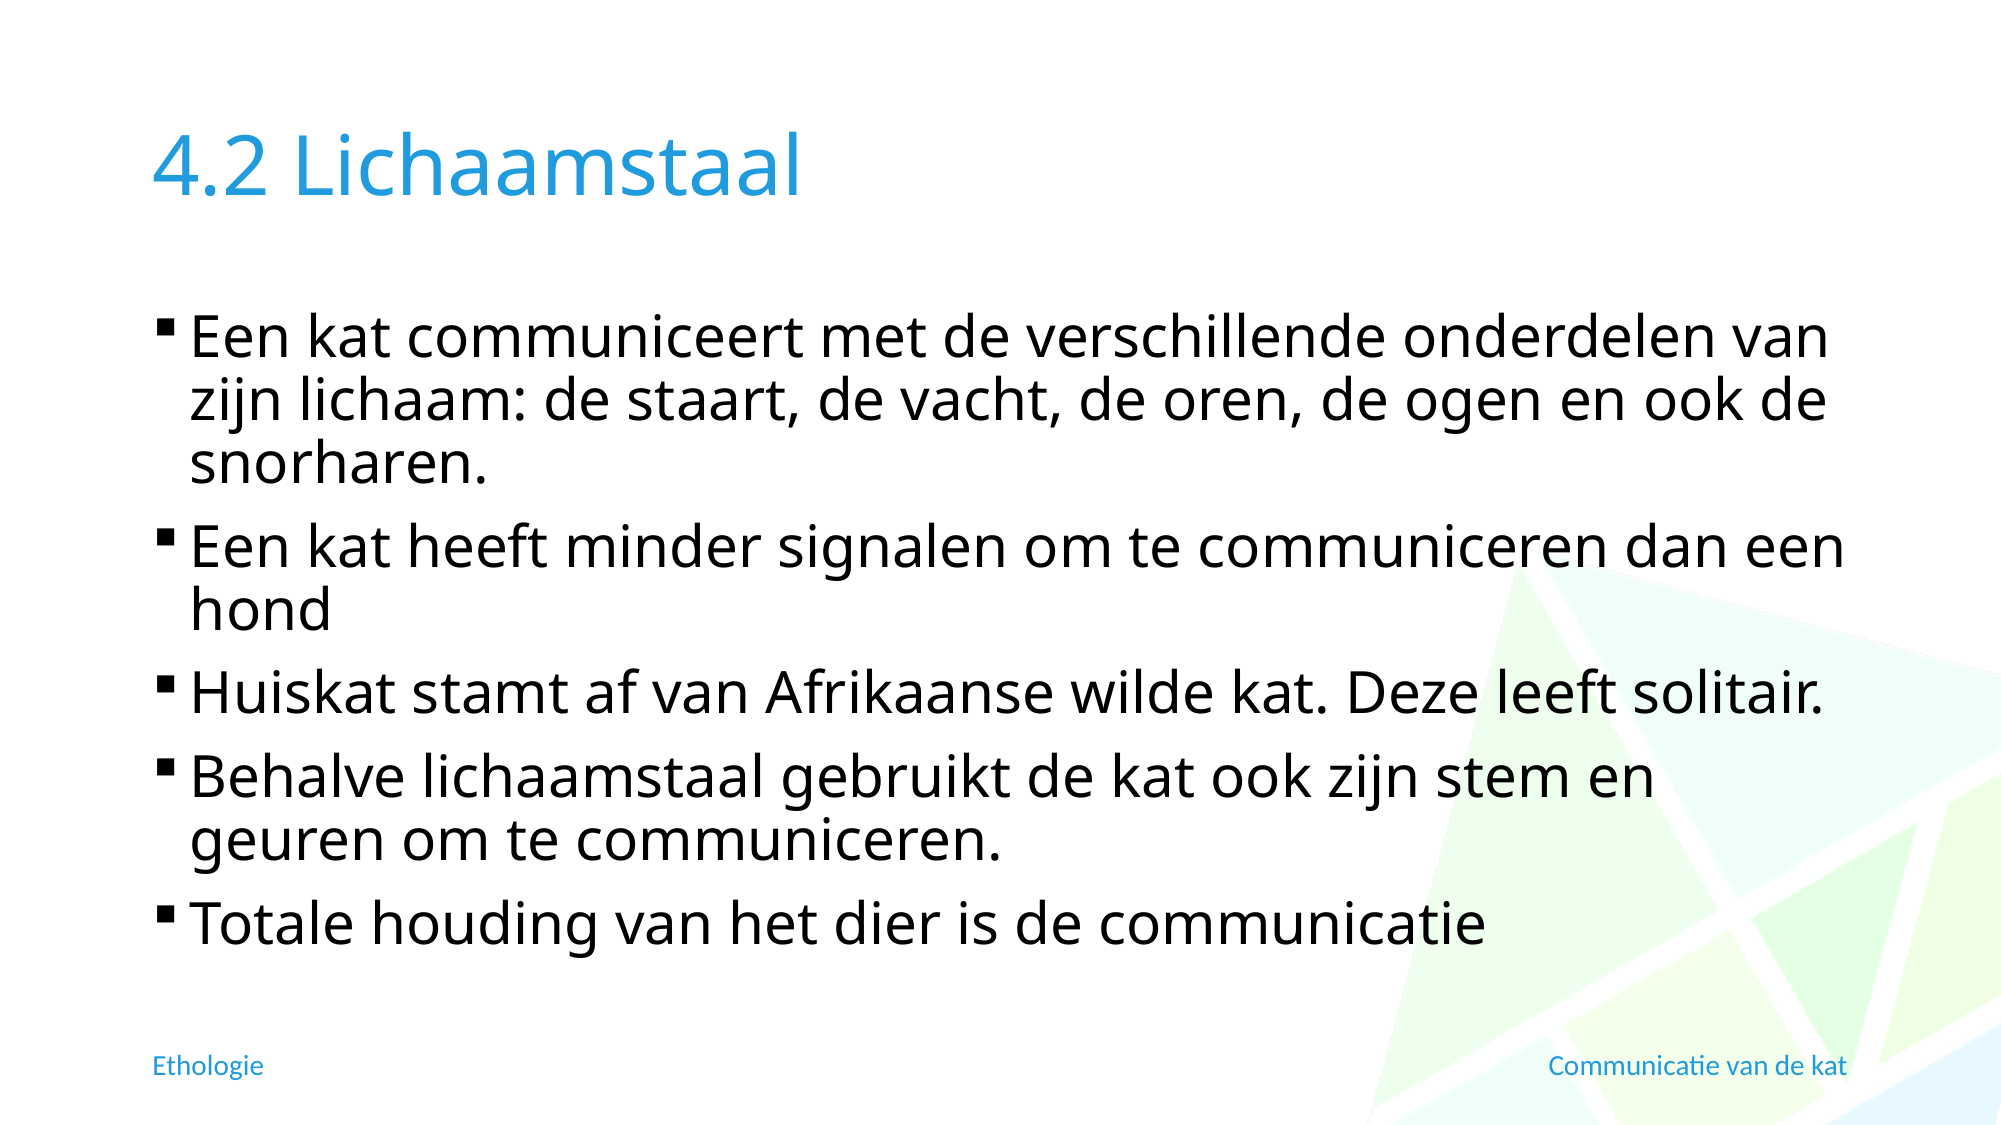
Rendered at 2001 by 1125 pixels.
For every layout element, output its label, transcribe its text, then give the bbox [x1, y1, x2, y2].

list Communicatie van de kat [1412, 1042, 1863, 1103]
list Ethologie [137, 1042, 588, 1103]
title 4.2 Lichaamstaal [137, 59, 1863, 278]
list Een kat communiceert met de verschillende onderdelen van zijn lichaam: de staart, de vacht, de oren, de ogen en ook de snorharen. Een kat heeft minder signalen om te communiceren dan een hond Huiskat stamt af van Afrikaanse wilde kat. Deze leeft solitair. Behalve lichaamstaal gebruikt de kat ook zijn stem en geuren om te communiceren. Totale houding van het dier is de communicatie [137, 299, 1863, 1014]
